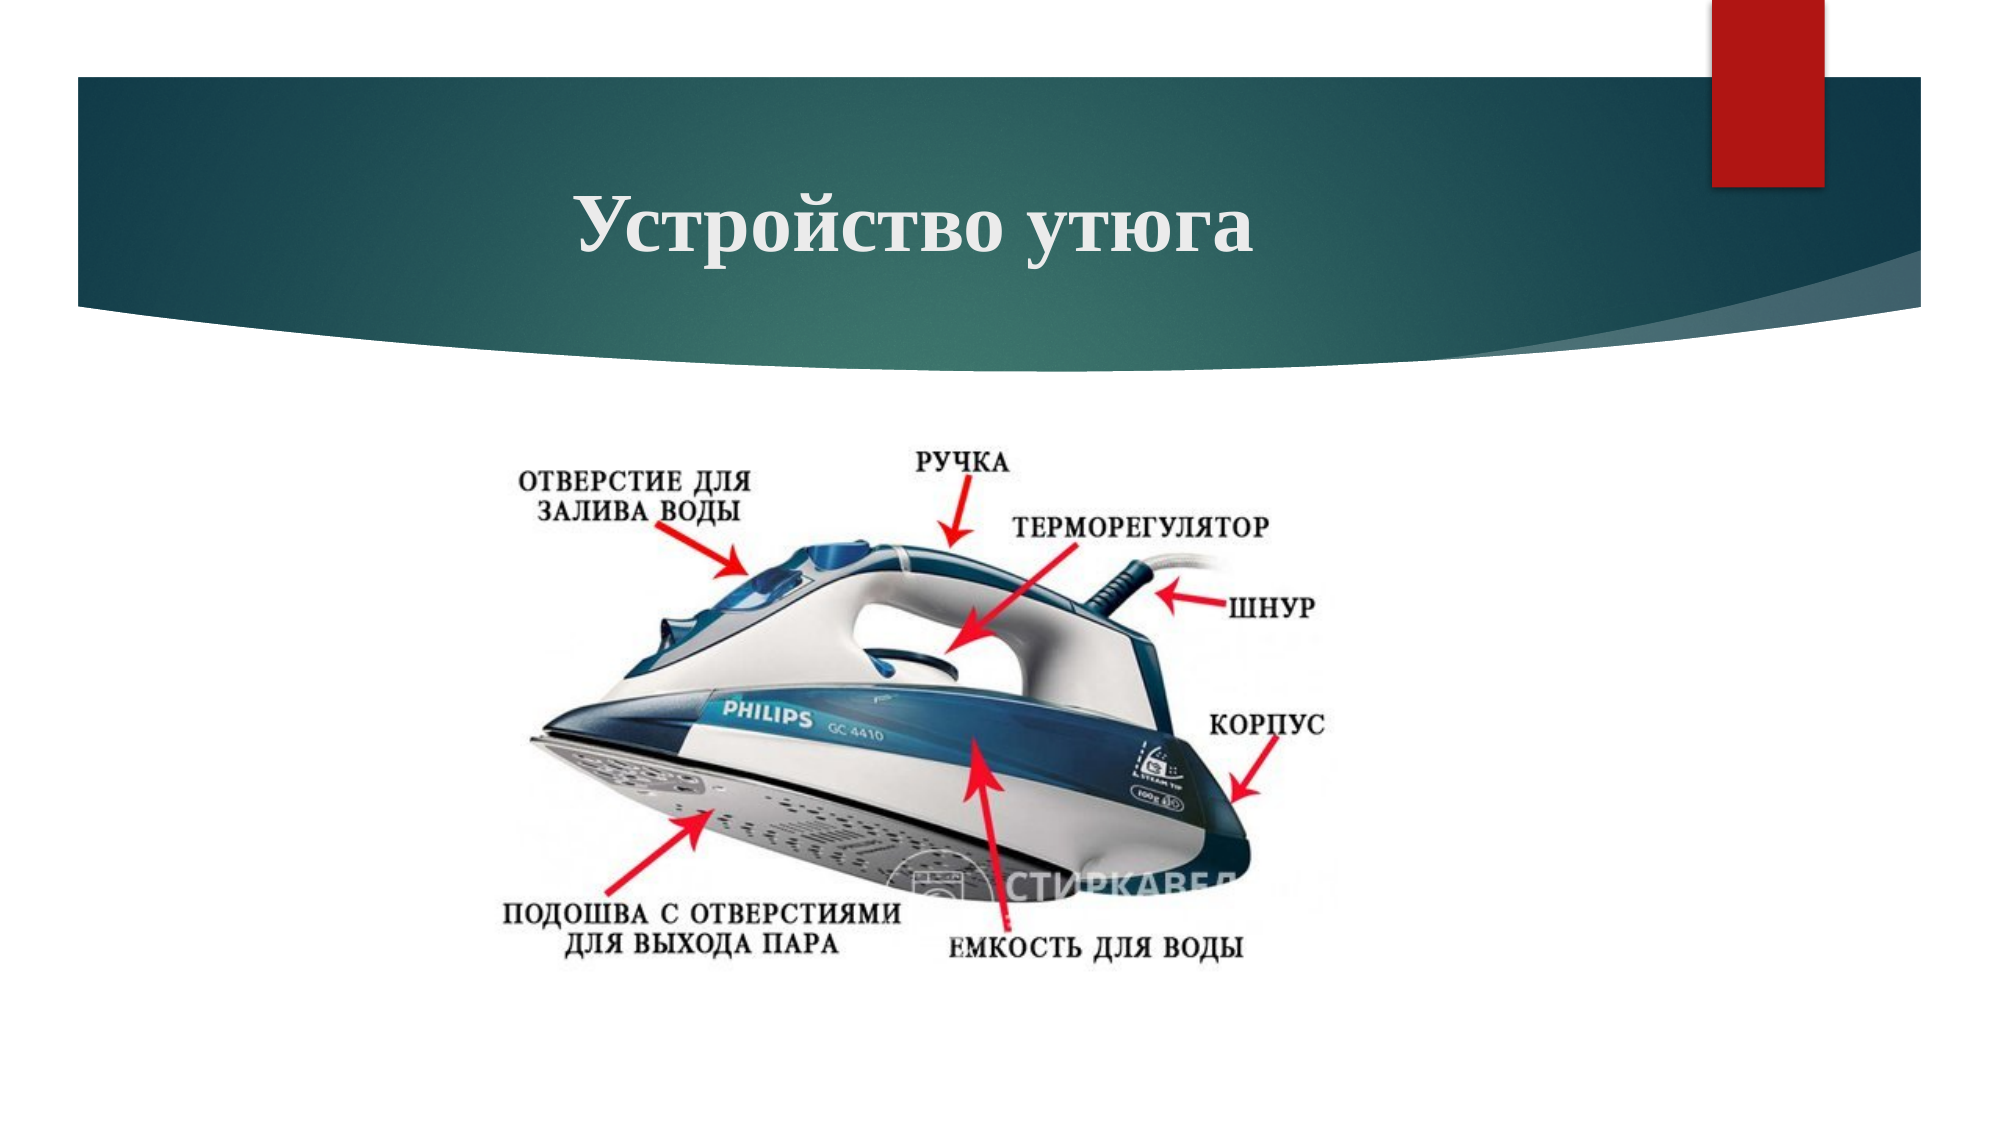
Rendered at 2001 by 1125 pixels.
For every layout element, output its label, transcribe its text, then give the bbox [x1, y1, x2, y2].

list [483, 433, 1344, 981]
title Устройство утюга [189, 159, 1638, 276]
